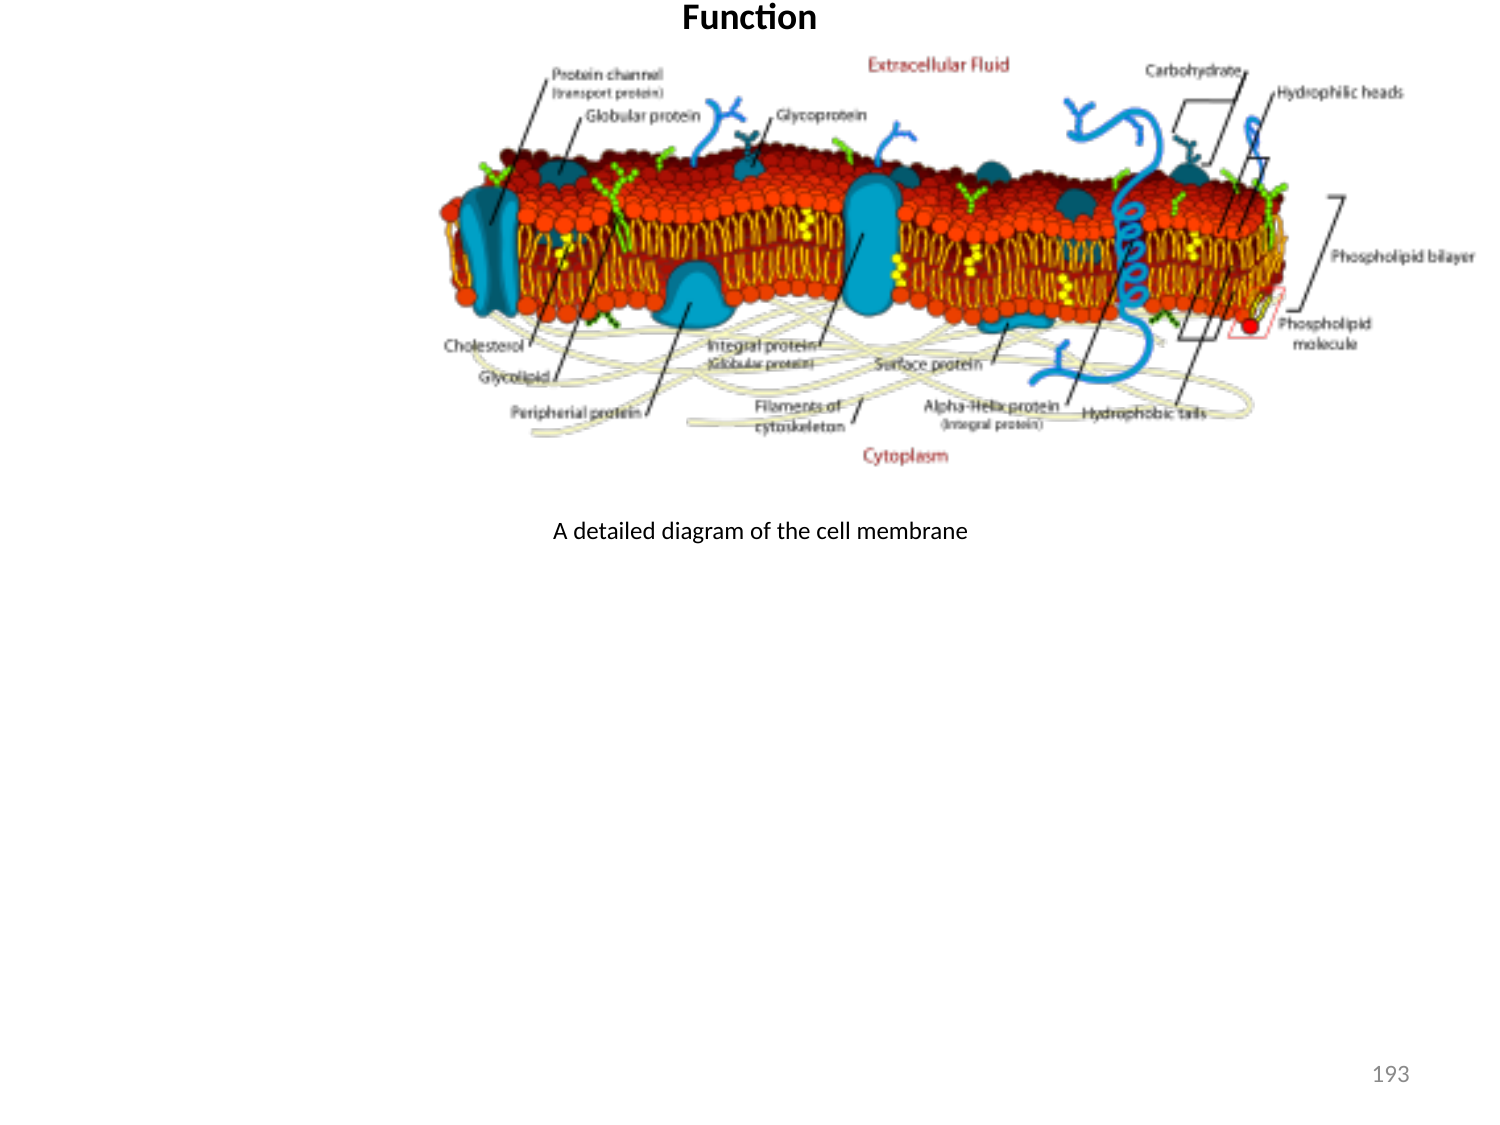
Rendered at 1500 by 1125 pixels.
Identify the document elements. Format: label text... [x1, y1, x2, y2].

slide_number 193 [1074, 1042, 1425, 1103]
text_box A detailed diagram of the cell membrane [387, 507, 985, 598]
picture [431, 44, 1487, 480]
text_box Function [667, 0, 833, 43]
